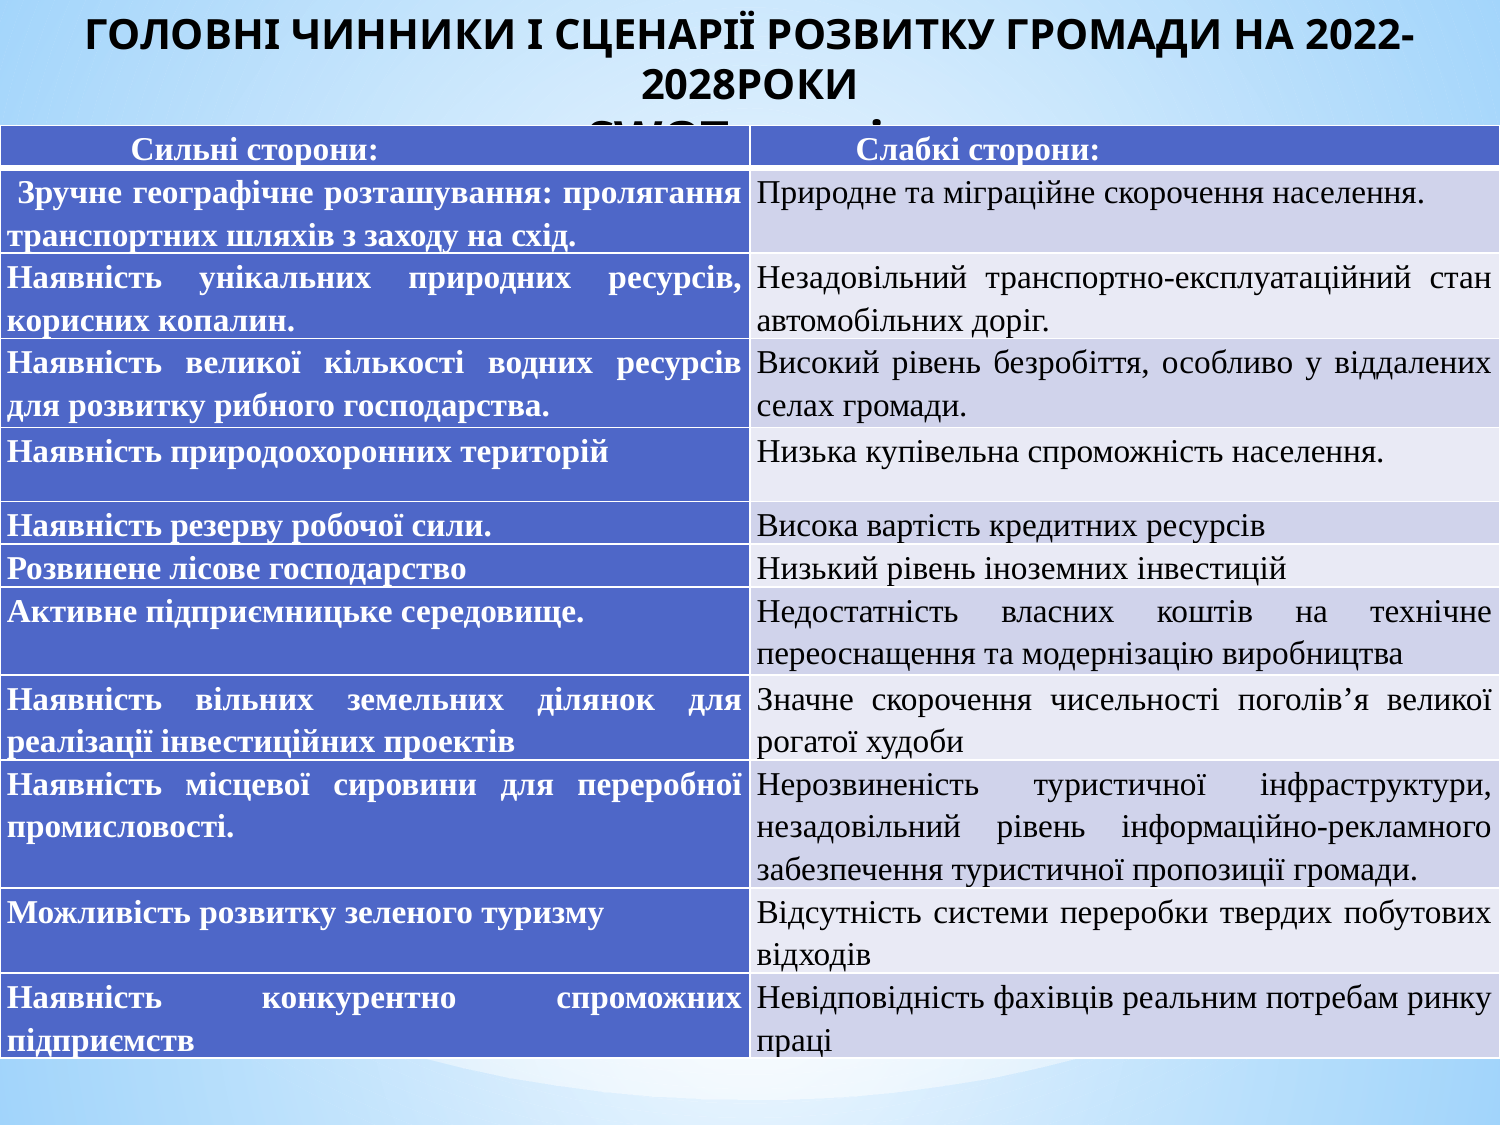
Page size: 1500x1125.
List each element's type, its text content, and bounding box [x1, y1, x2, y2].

table_cell Недостатність власних коштів на технічне переоснащення та модернізацію виробництва [751, 588, 1499, 674]
table_cell Низький рівень іноземних інвестицій [751, 545, 1499, 586]
table_cell Невідповідність фахівців реальним потребам ринку праці [751, 974, 1499, 1057]
table_cell Наявність вільних земельних ділянок для реалізації інвестиційних проектів [1, 676, 749, 759]
table_cell Нерозвиненість туристичної інфраструктури, незадовільний рівень інформаційно-рекламного забезпечення туристичної пропозиції громади. [751, 761, 1499, 887]
table_header Сильні сторони: [1, 126, 749, 165]
table_cell Наявність резерву робочої сили. [1, 502, 749, 543]
table_cell Можливість розвитку зеленого туризму [1, 889, 749, 972]
table_cell Незадовільний транспортно-експлуатаційний стан автомобільних доріг. [751, 254, 1499, 338]
table_cell Високий рівень безробіття, особливо у віддалених селах громади. [751, 339, 1499, 427]
table_cell Наявність унікальних природних ресурсів, корисних копалин. [1, 254, 749, 338]
table_cell Низька купівельна спроможність населення. [751, 428, 1499, 501]
table_cell Зручне географічне розташування: пролягання транспортних шляхів з заходу на схід. [1, 171, 749, 252]
table_header Слабкі сторони: [751, 126, 1499, 165]
table_cell Розвинене лісове господарство [1, 545, 749, 586]
table_cell Висока вартість кредитних ресурсів [751, 502, 1499, 543]
table_cell Відсутність системи переробки твердих побутових відходів [751, 889, 1499, 972]
table_cell Наявність місцевої сировини для переробної промисловості. [1, 761, 749, 887]
table_cell Природне та міграційне скорочення населення. [751, 171, 1499, 252]
title ГОЛОВНІ ЧИННИКИ І СЦЕНАРІЇ РОЗВИТКУ ГРОМАДИ НА 2022-2028РОКИ SWOT-аналіз [0, 0, 1500, 125]
table_cell Наявність природоохоронних територій [1, 428, 749, 501]
table_cell Наявність великої кількості водних ресурсів для розвитку рибного господарства. [1, 339, 749, 427]
table_cell Активне підприємницьке середовище. [1, 588, 749, 674]
table_cell Наявність конкурентно спроможних підприємств [1, 974, 749, 1057]
table_cell Значне скорочення чисельності поголів’я великої рогатої худоби [751, 676, 1499, 759]
